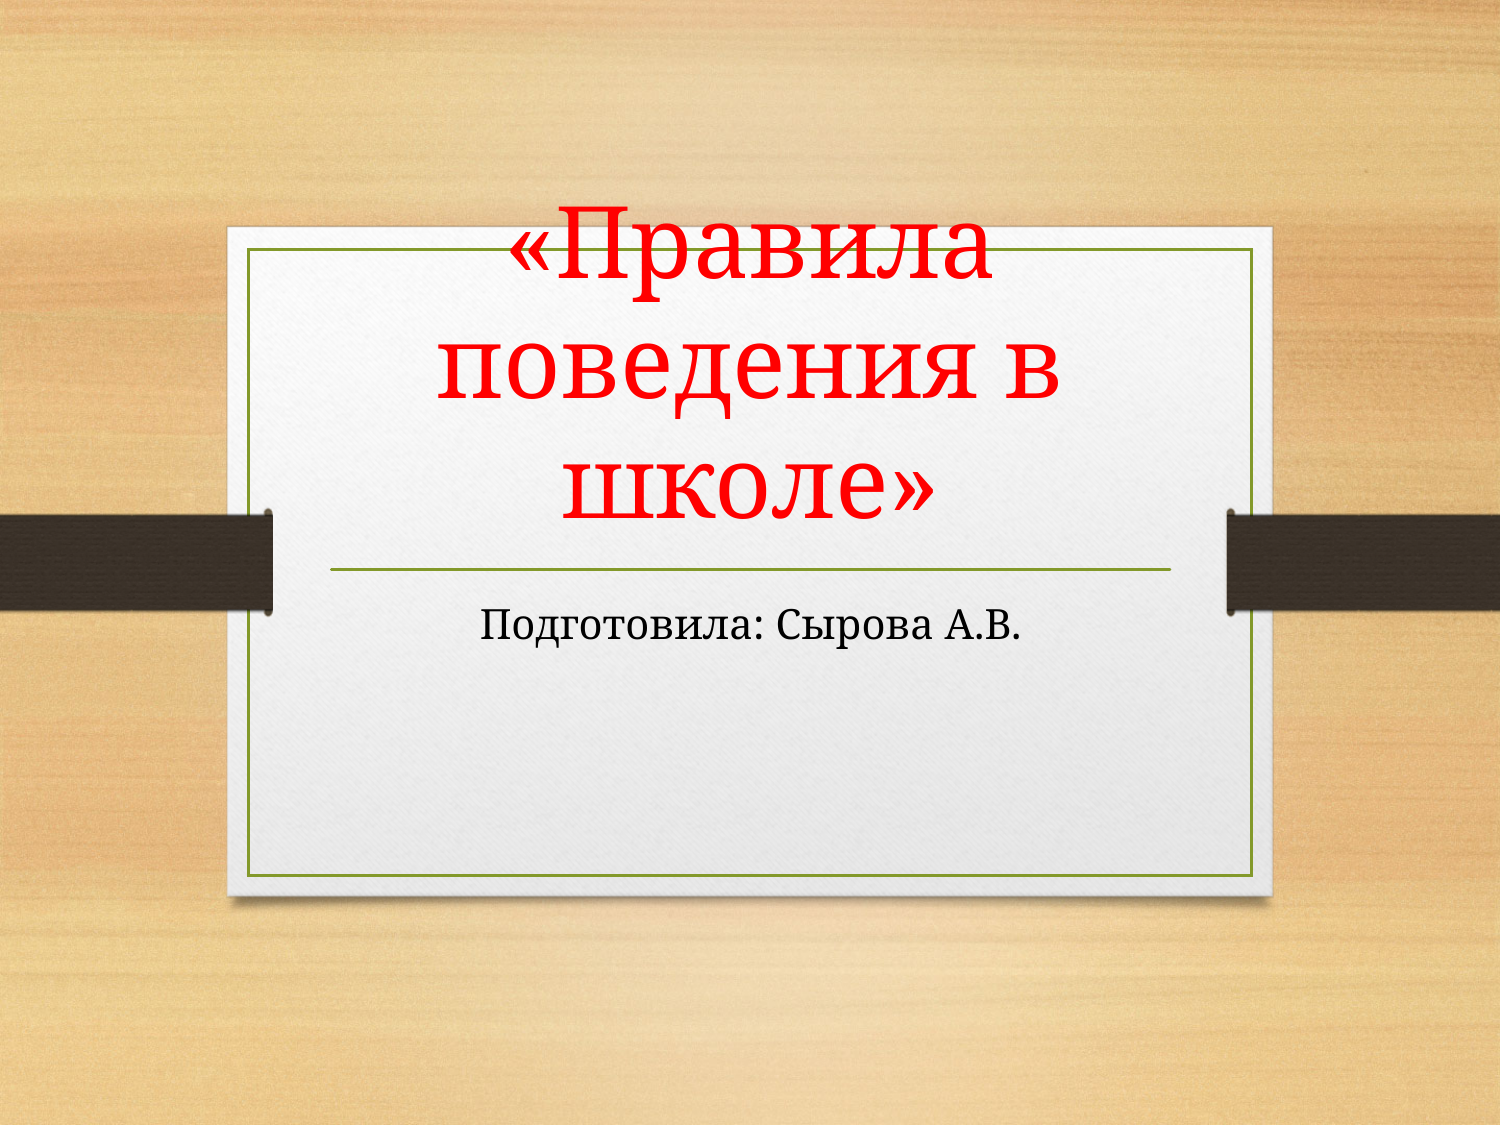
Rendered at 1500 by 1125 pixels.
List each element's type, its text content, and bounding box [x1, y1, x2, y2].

title «Правила поведения в школе» [315, 297, 1187, 546]
subtitle Подготовила: Сырова А.В. [315, 590, 1187, 817]
picture [0, 0, 1500, 1125]
